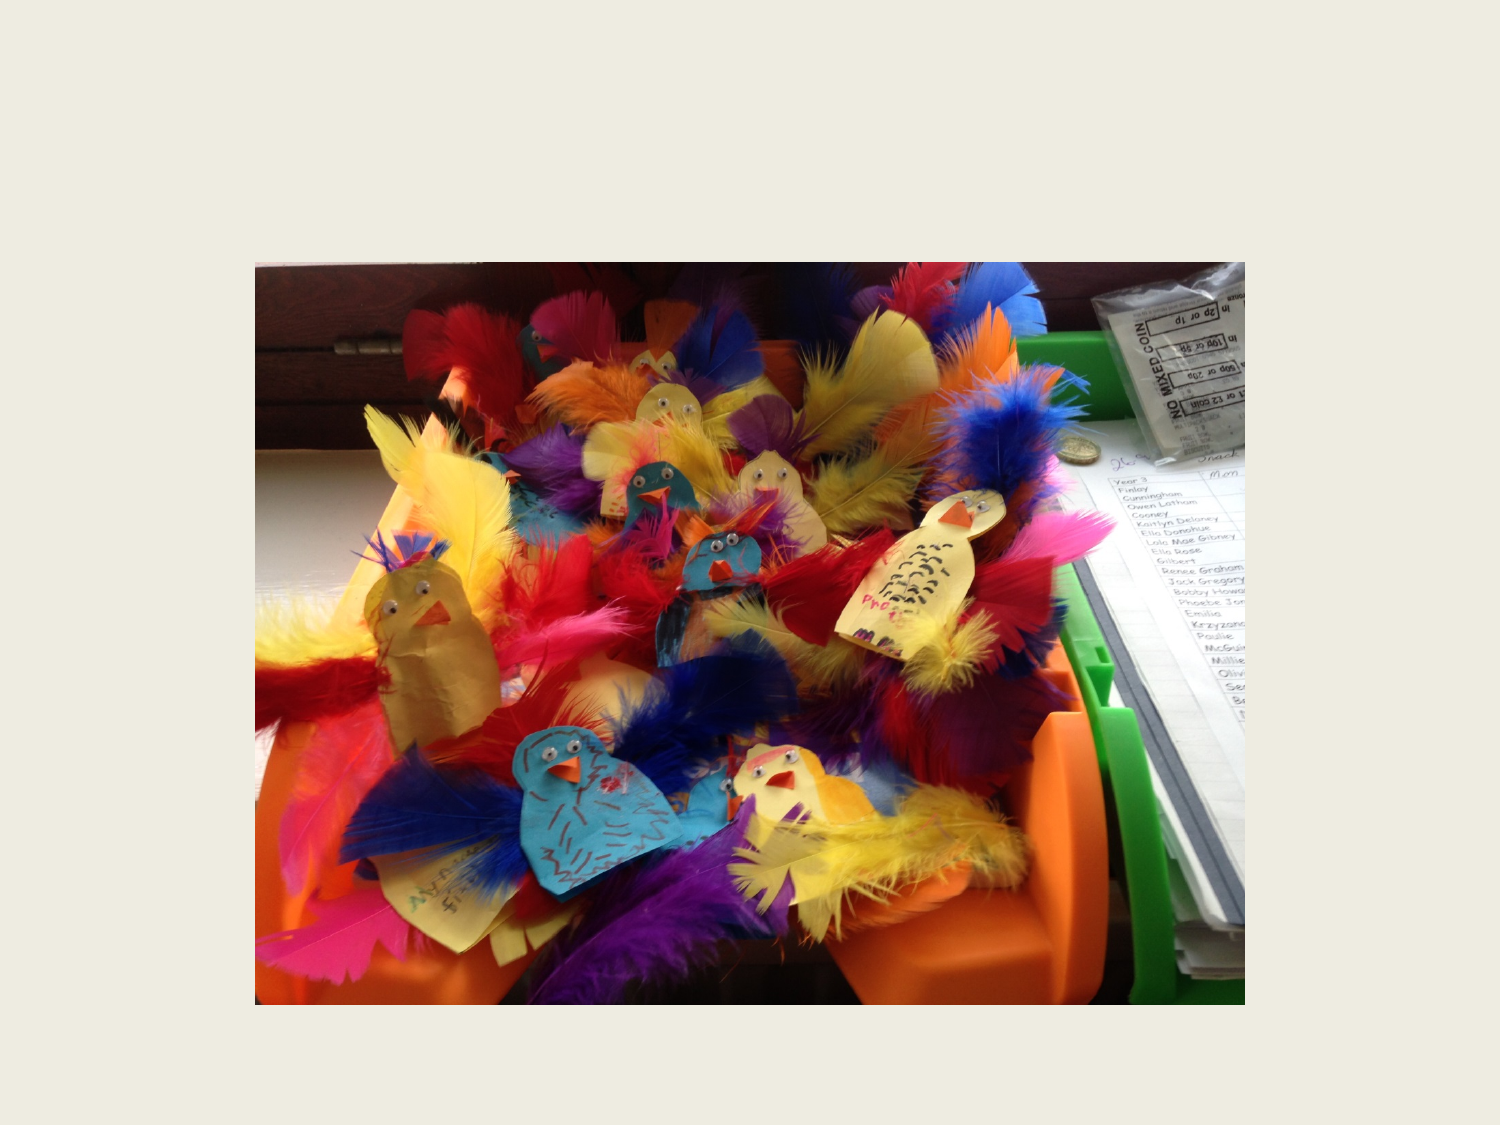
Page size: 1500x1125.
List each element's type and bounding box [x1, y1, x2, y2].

list [255, 262, 1245, 1005]
